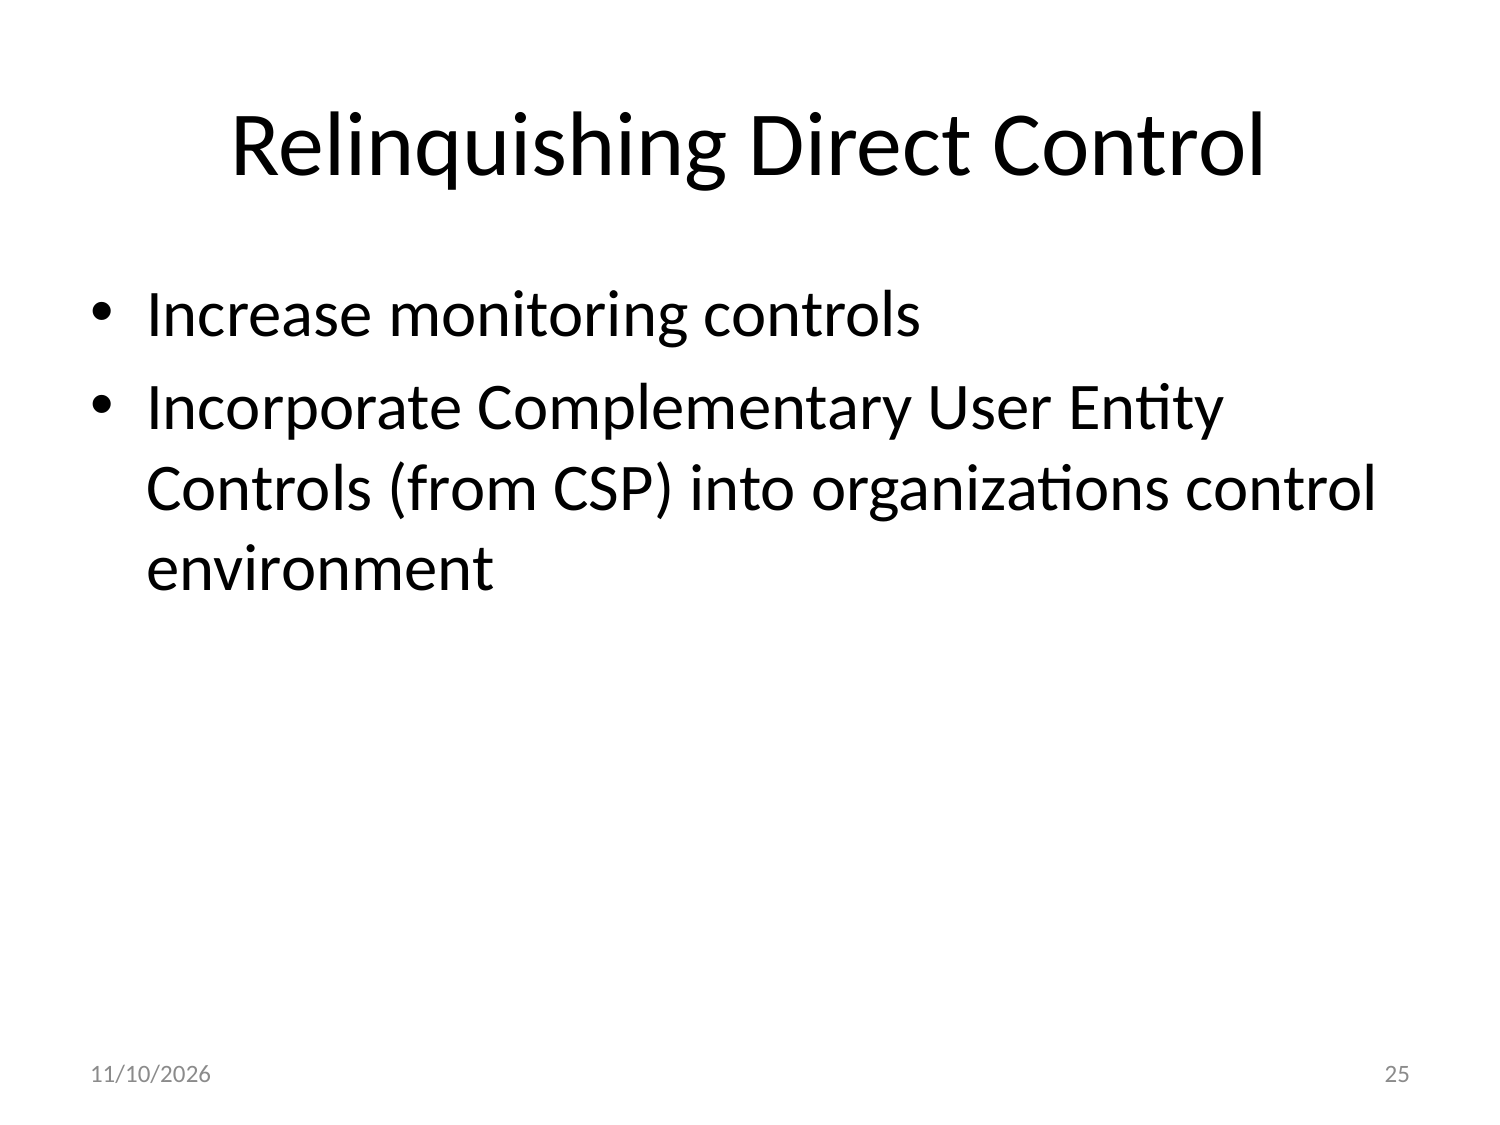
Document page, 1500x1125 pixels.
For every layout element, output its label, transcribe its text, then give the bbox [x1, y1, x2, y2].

list Increase monitoring controls Incorporate Complementary User Entity Controls (from CSP) into organizations control environment [75, 262, 1425, 1005]
title Relinquishing Direct Control [75, 45, 1425, 233]
slide_number 25 [1074, 1042, 1425, 1103]
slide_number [75, 1042, 425, 1103]
